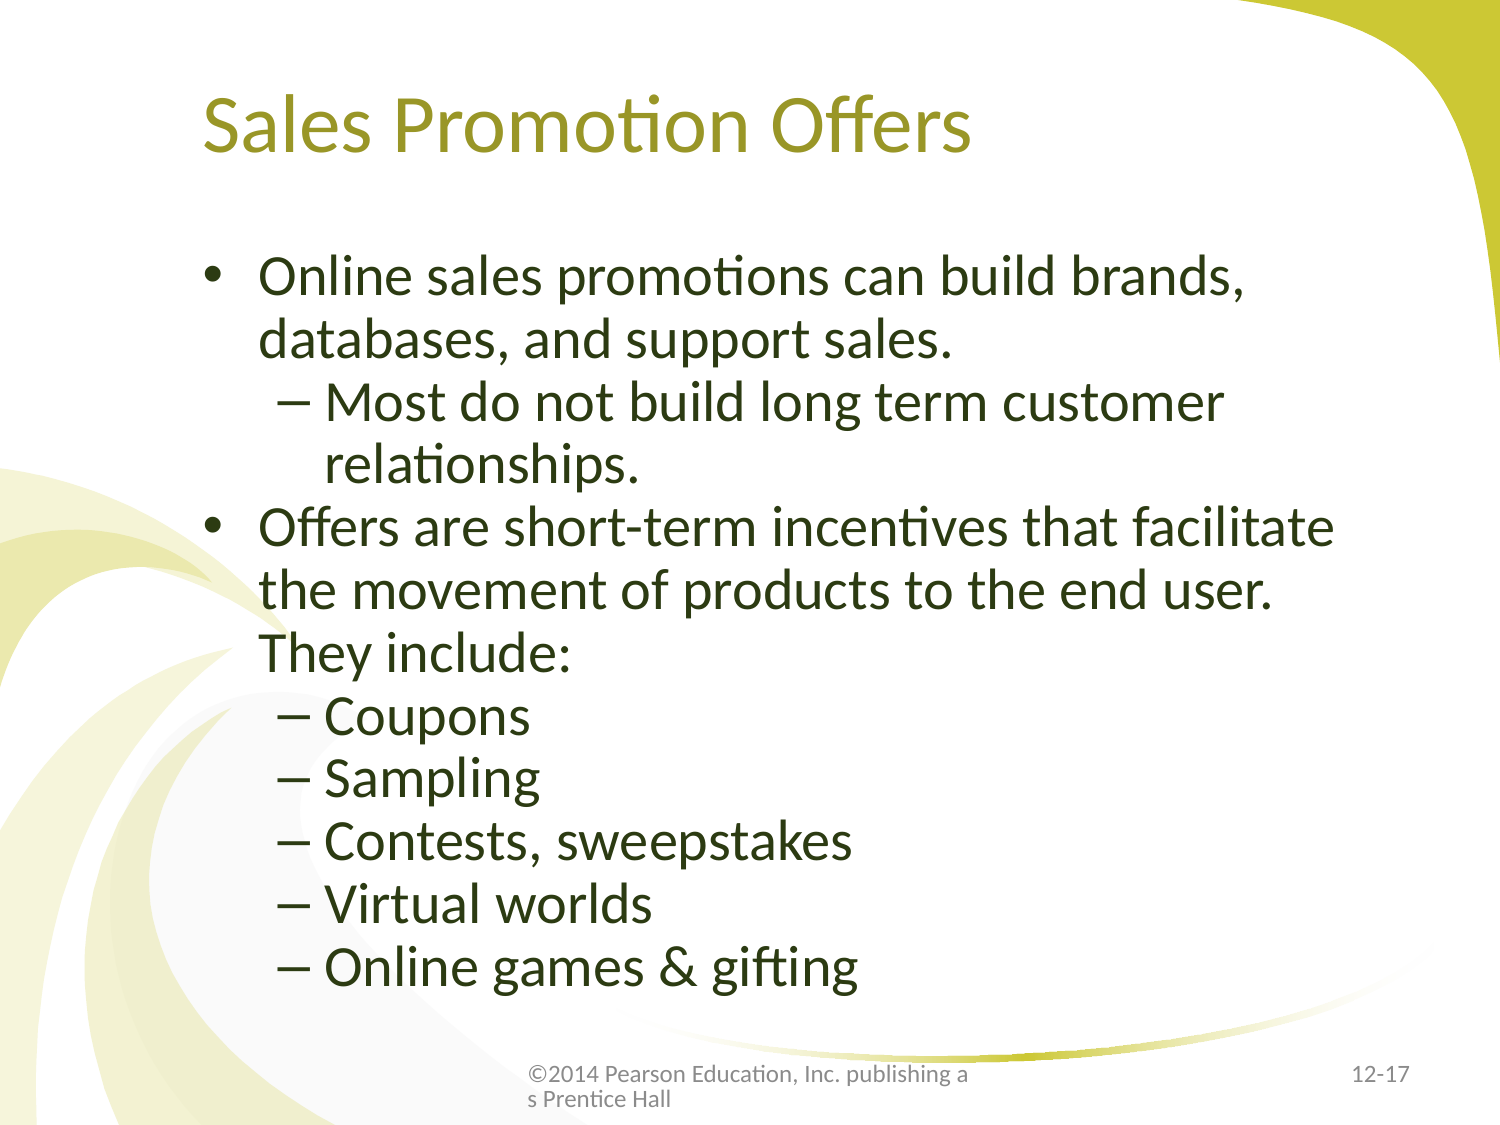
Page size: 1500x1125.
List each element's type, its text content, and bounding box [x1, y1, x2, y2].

slide_number 12-17 [1074, 1042, 1425, 1103]
list Online sales promotions can build brands, databases, and support sales. Most do not build long term customer relationships. Offers are short-term incentives that facilitate the movement of products to the end user. They include: Coupons Sampling Contests, sweepstakes Virtual worlds Online games & gifting [187, 237, 1375, 1013]
footer ©2014 Pearson Education, Inc. publishing as Prentice Hall [512, 1042, 988, 1103]
title Sales Promotion Offers [187, 37, 1438, 200]
